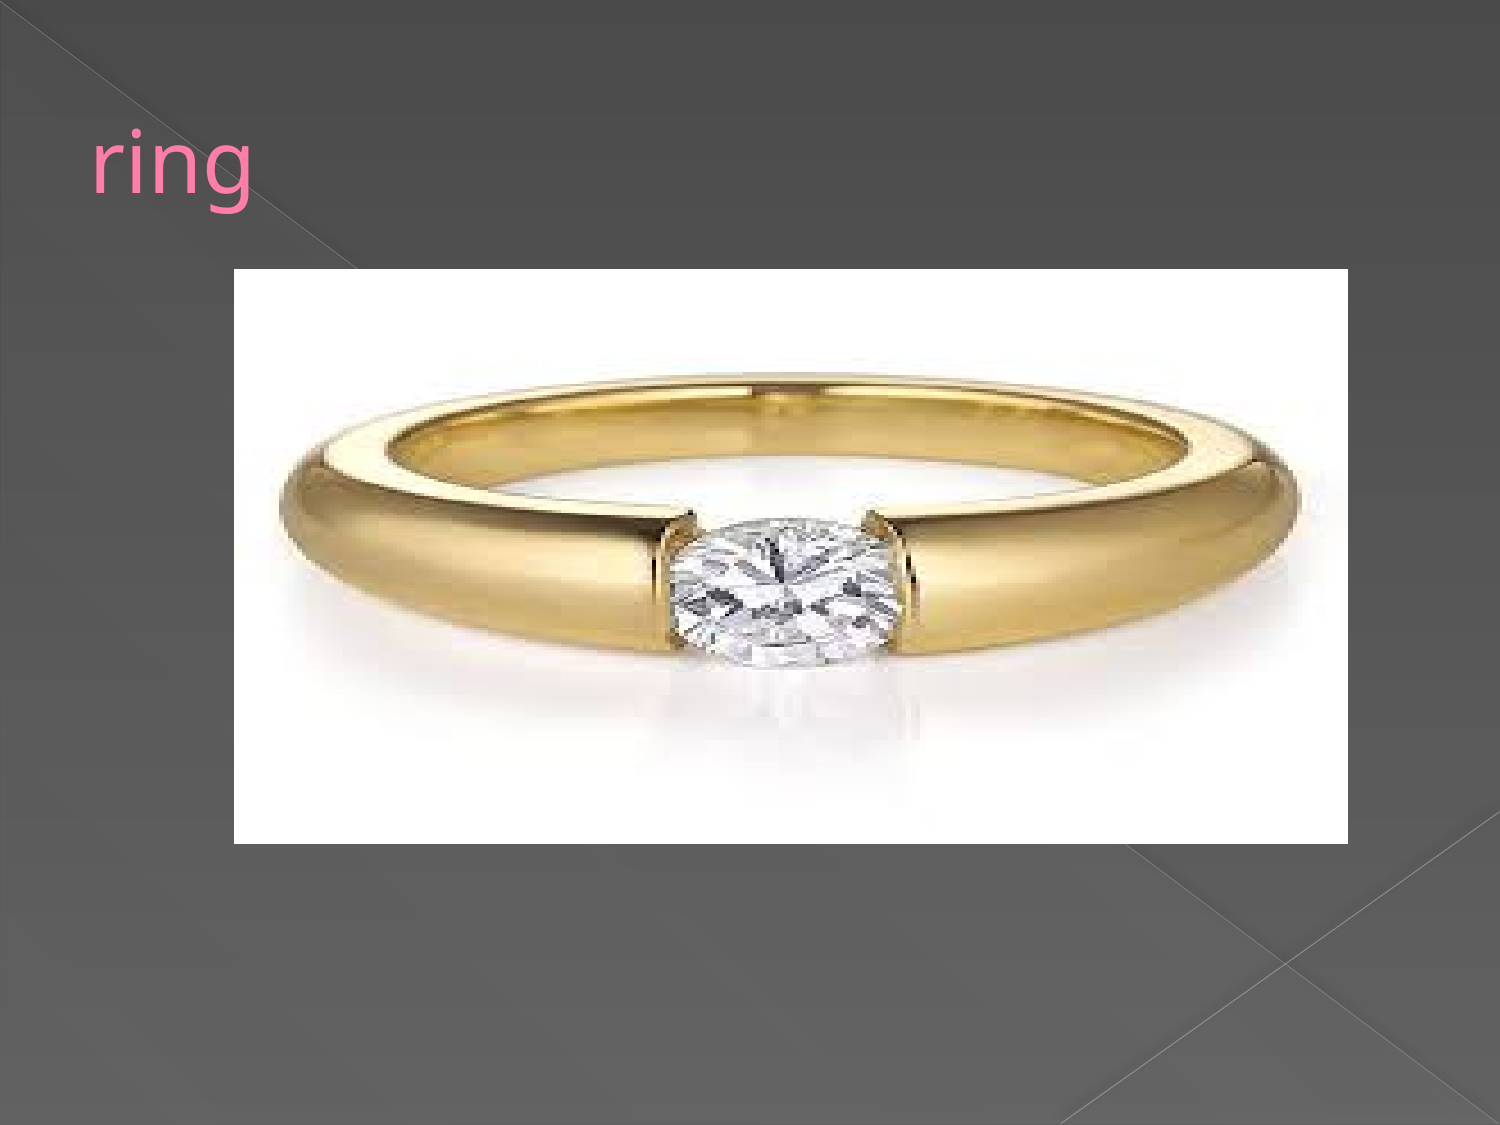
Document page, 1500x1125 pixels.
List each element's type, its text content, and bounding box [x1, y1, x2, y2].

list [234, 269, 1348, 845]
title ring [75, 43, 1425, 274]
